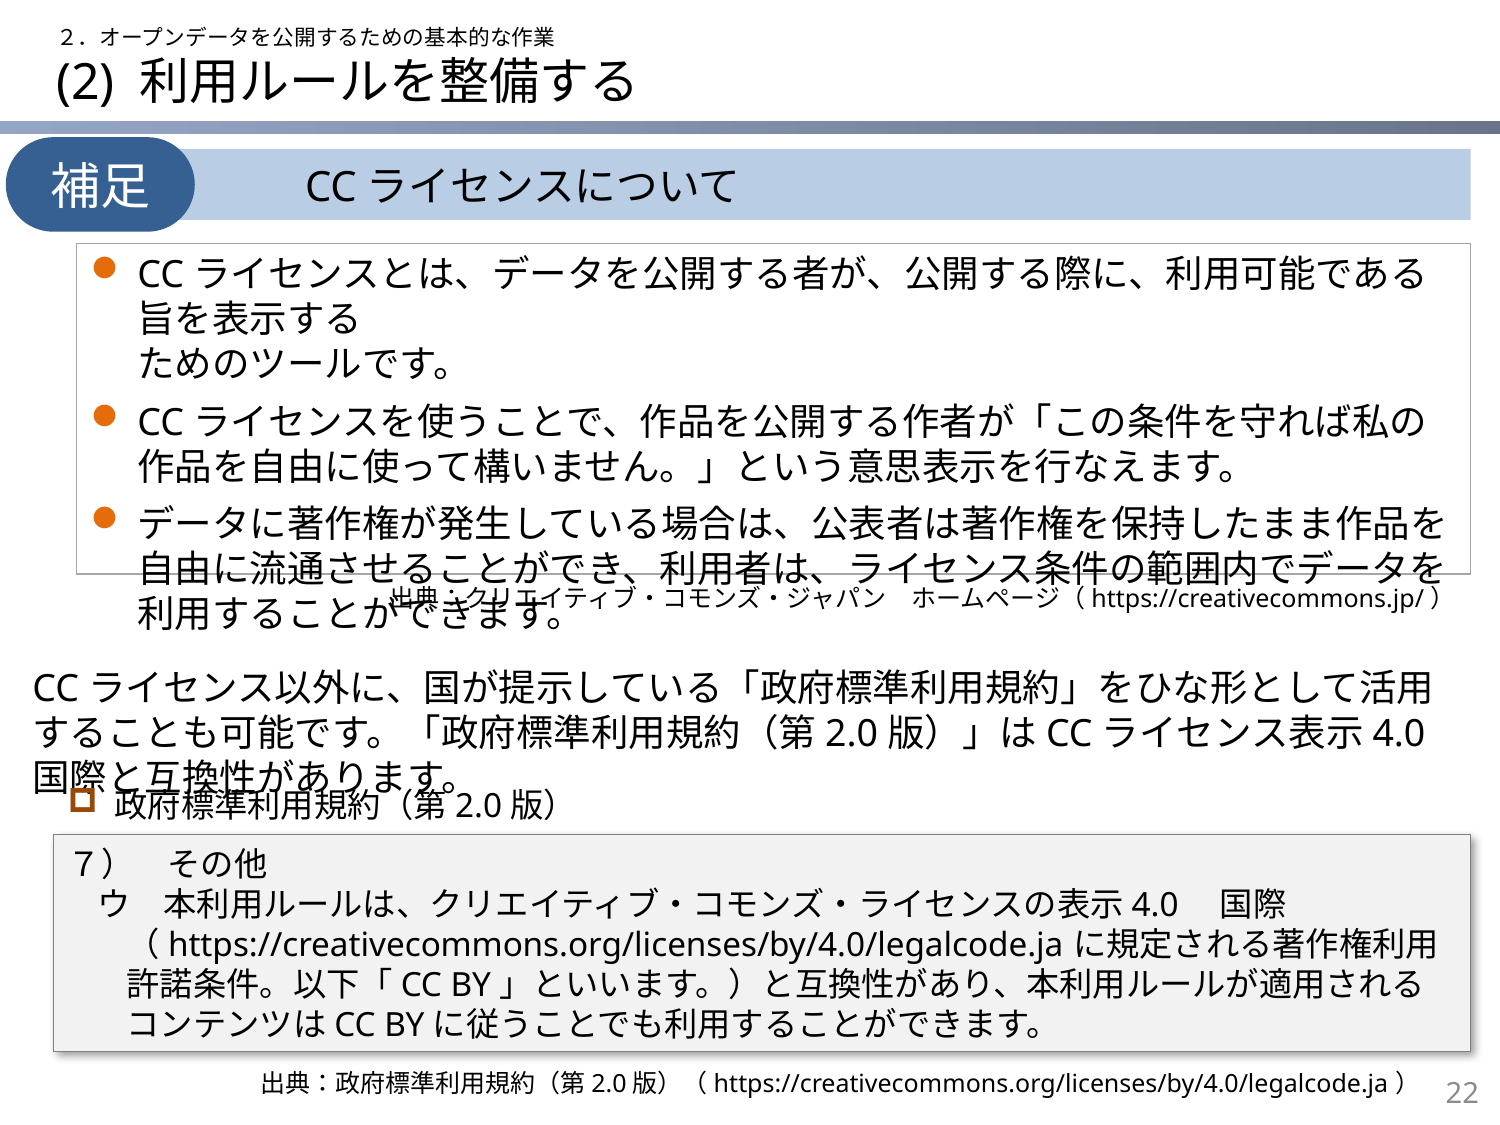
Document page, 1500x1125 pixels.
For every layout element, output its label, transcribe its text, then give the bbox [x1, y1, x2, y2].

title (2) 利用ルールを整備する [41, 58, 1459, 119]
text_box 政府標準利用規約（第2.0版） [53, 775, 1412, 835]
text_box CCライセンスについて [181, 148, 1472, 221]
text_box ７） その他 ウ 本利用ルールは、クリエイティブ・コモンズ・ライセンスの表示4.0 国際（https://creativecommons.org/licenses/by/4.0/legalcode.jaに規定される著作権利用許諾条件。以下「CC BY」といいます。）と互換性があり、本利用ルールが適用されるコンテンツはCC BYに従うことでも利用することができます。 [53, 834, 1471, 1052]
text_box 出典：クリエイティブ・コモンズ・ジャパン ホームページ（https://creativecommons.jp/） [360, 575, 1471, 622]
text_box 出典：政府標準利用規約（第2.0版）（https://creativecommons.org/licenses/by/4.0/legalcode.ja） [53, 1058, 1436, 1106]
text_box ２．オープンデータを公開するための基本的な作業 [41, 19, 1471, 58]
text_box 補足 [4, 136, 196, 233]
text_box CCライセンスとは、データを公開する者が、公開する際に、利用可能である旨を表示する ためのツールです。 CCライセンスを使うことで、作品を公開する作者が「この条件を守れば私の作品を自由に使って構いません。」という意思表示を行なえます。 データに著作権が発生している場合は、公表者は著作権を保持したまま作品を自由に流通させることができ、利用者は、ライセンス条件の範囲内でデータを利用することができます。 [76, 243, 1472, 575]
text_box CCライセンス以外に、国が提示している「政府標準利用規約」をひな形として活用することも可能です。「政府標準利用規約（第2.0版）」はCCライセンス表示4.0国際と互換性があります。 [17, 656, 1471, 775]
slide_number 21 [1411, 1070, 1495, 1118]
